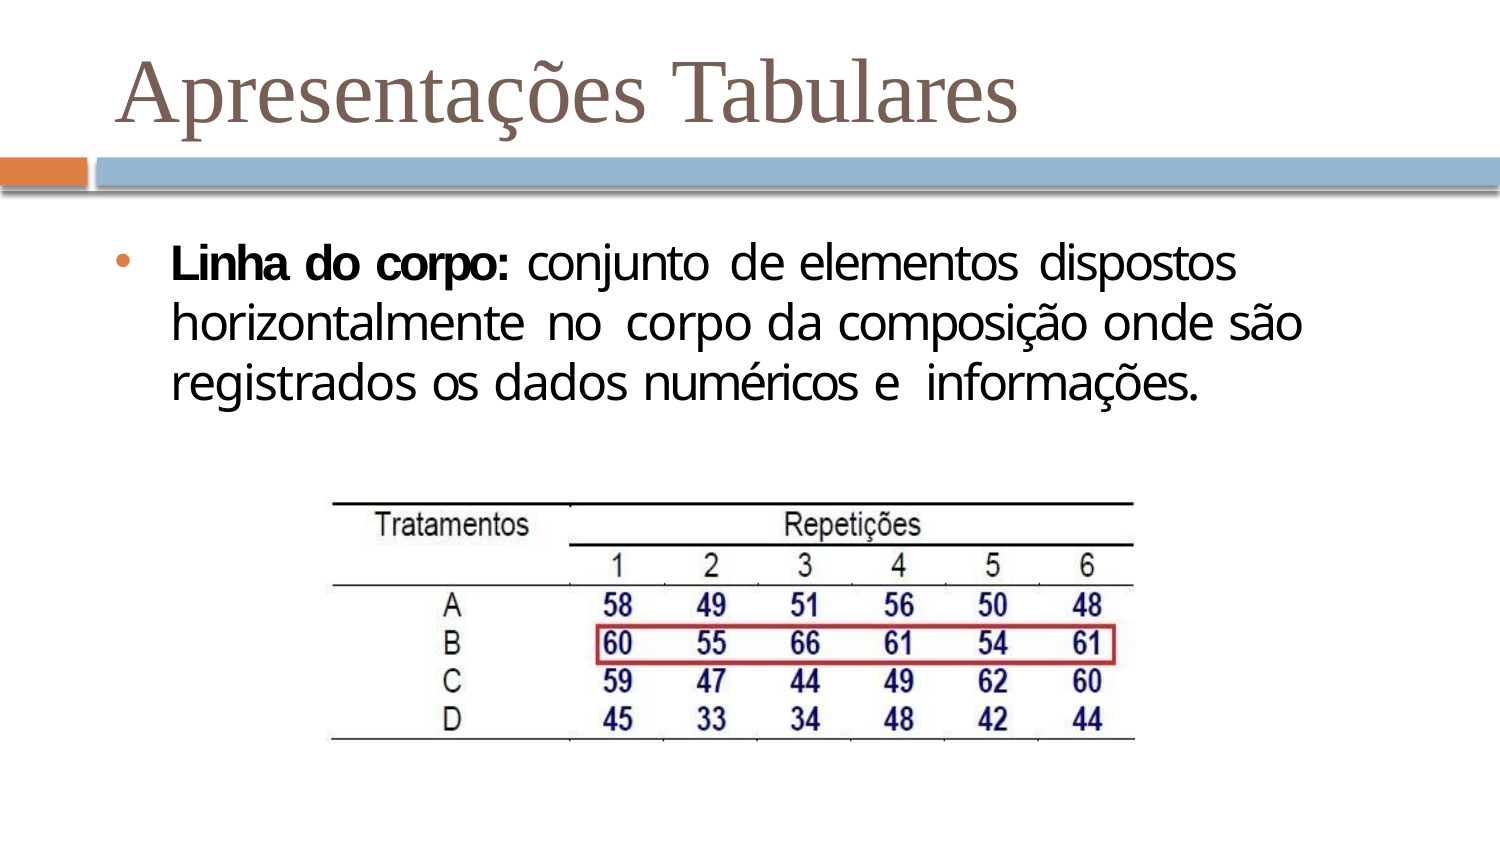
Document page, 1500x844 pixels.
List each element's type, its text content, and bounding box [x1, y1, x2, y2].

picture [325, 498, 1135, 743]
title Apresentações Tabulares [112, 28, 1027, 172]
picture [0, 156, 1500, 203]
text_box Linha do corpo: conjunto de elementos dispostos horizontalmente no corpo da composição onde são registrados os dados numéricos e informações. [112, 228, 1348, 411]
